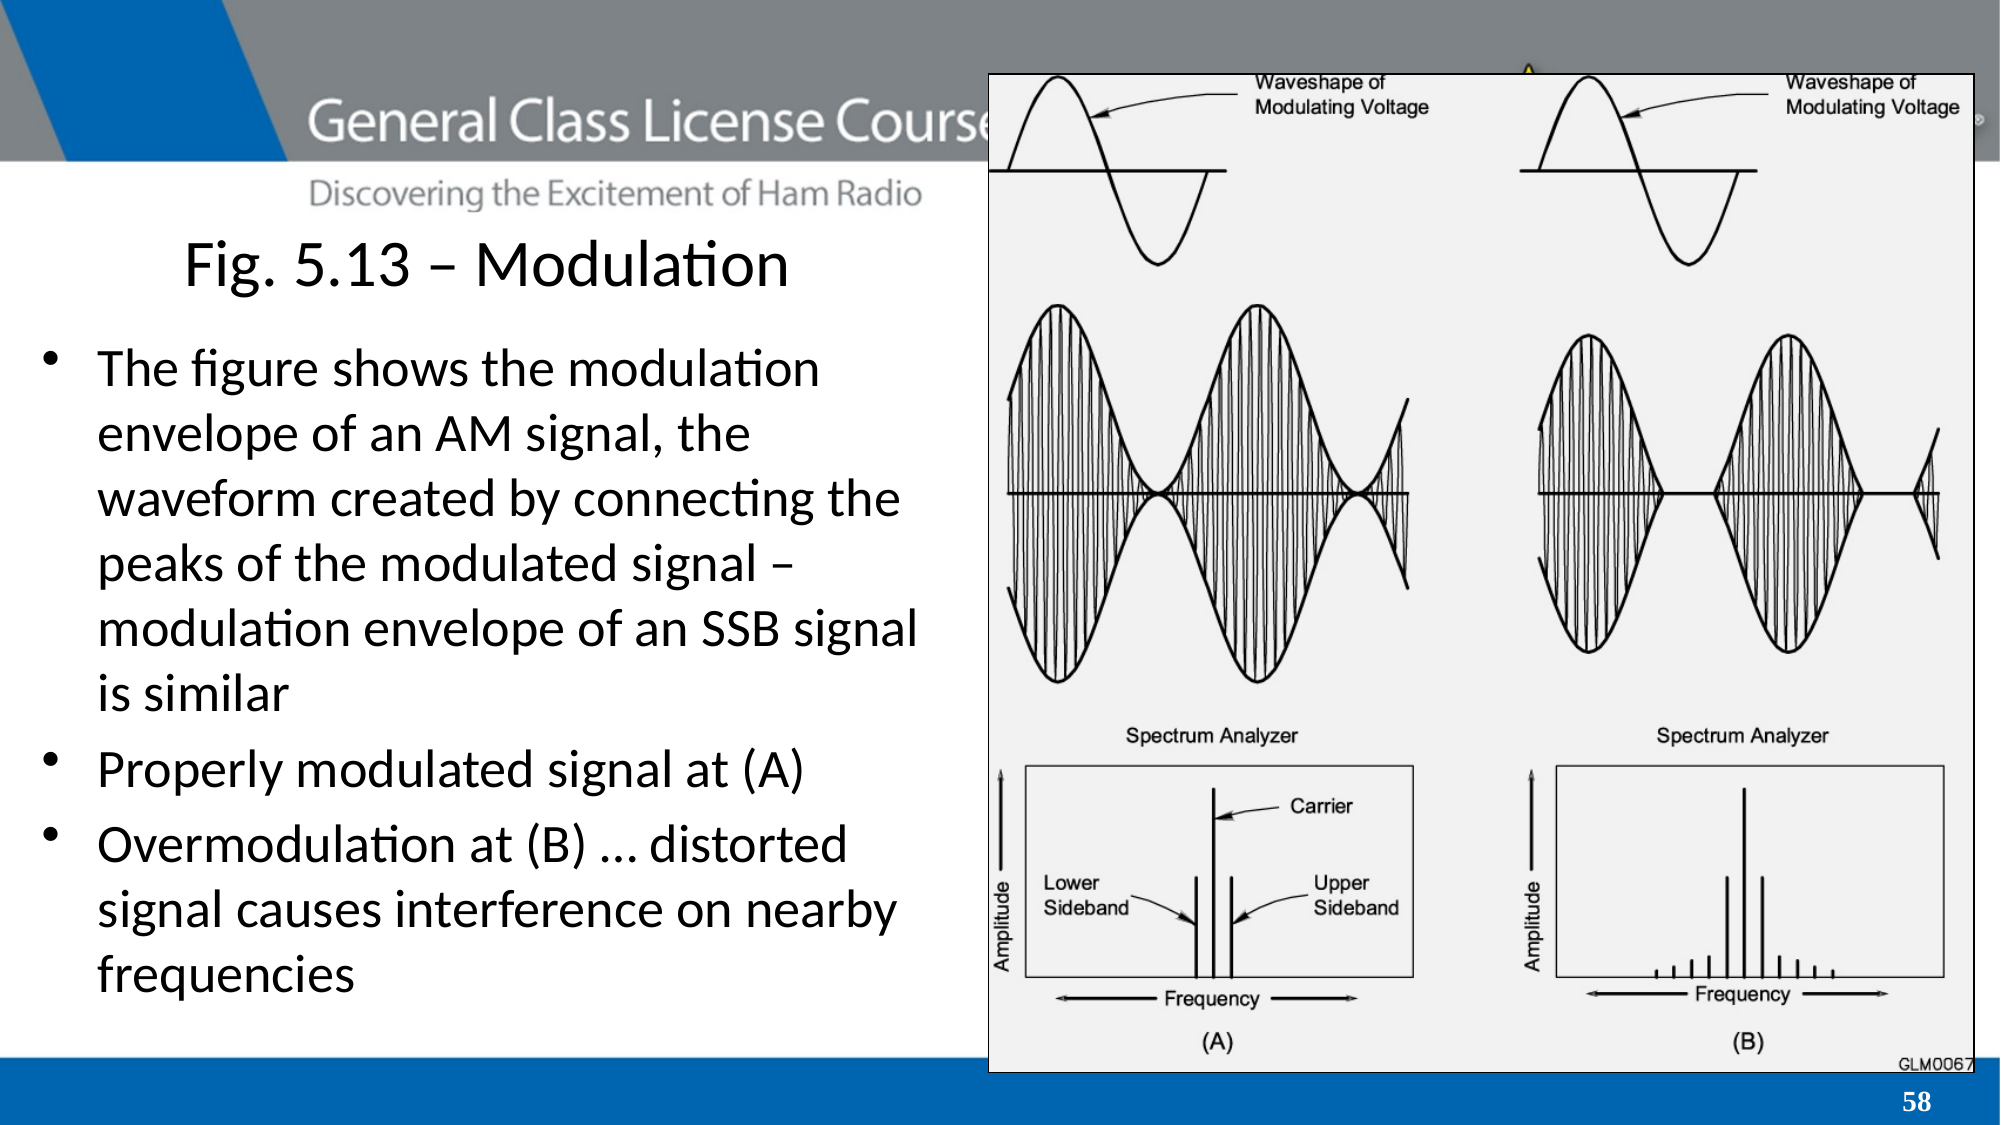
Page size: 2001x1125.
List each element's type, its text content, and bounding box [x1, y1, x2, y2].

picture [0, 0, 2001, 1125]
title Fig. 5.13 – Modulation [87, 212, 888, 324]
list The figure shows the modulation envelope of an AM signal, the waveform created by connecting the peaks of the modulated signal – modulation envelope of an SSB signal is similar Properly modulated signal at (A) Overmodulation at (B) … distorted signal causes interference on nearby frequencies [26, 324, 949, 1012]
